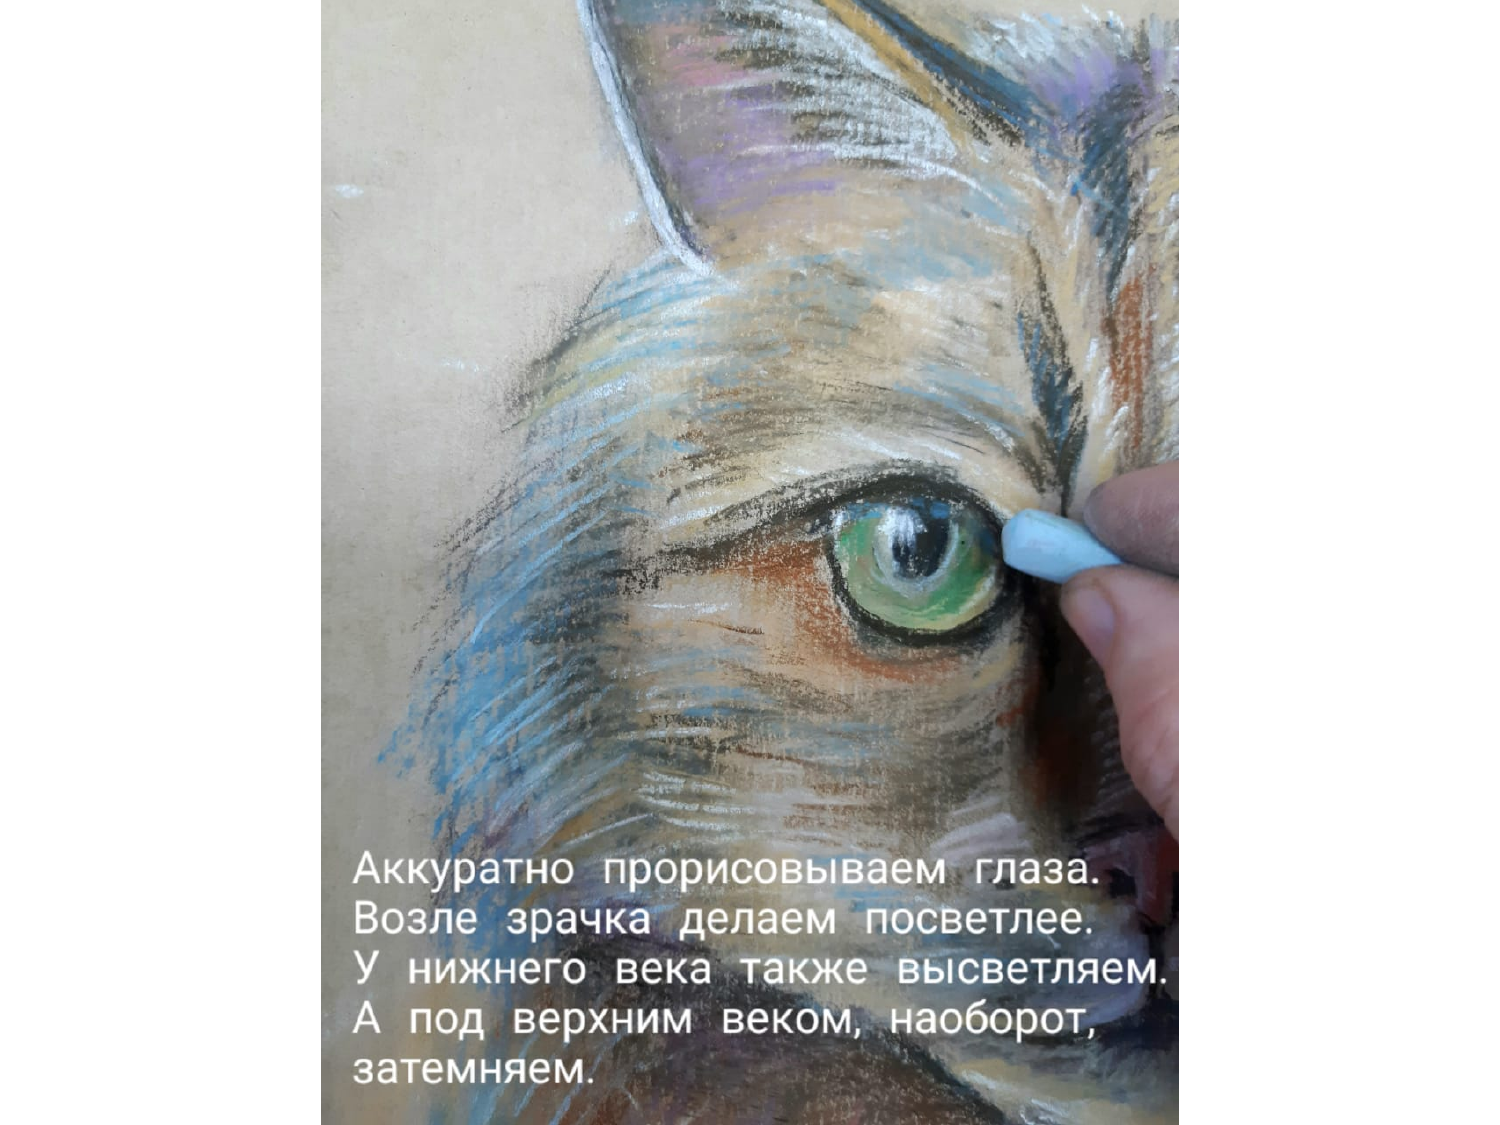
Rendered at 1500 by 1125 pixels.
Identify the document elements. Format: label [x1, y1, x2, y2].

picture [321, 0, 1179, 1125]
